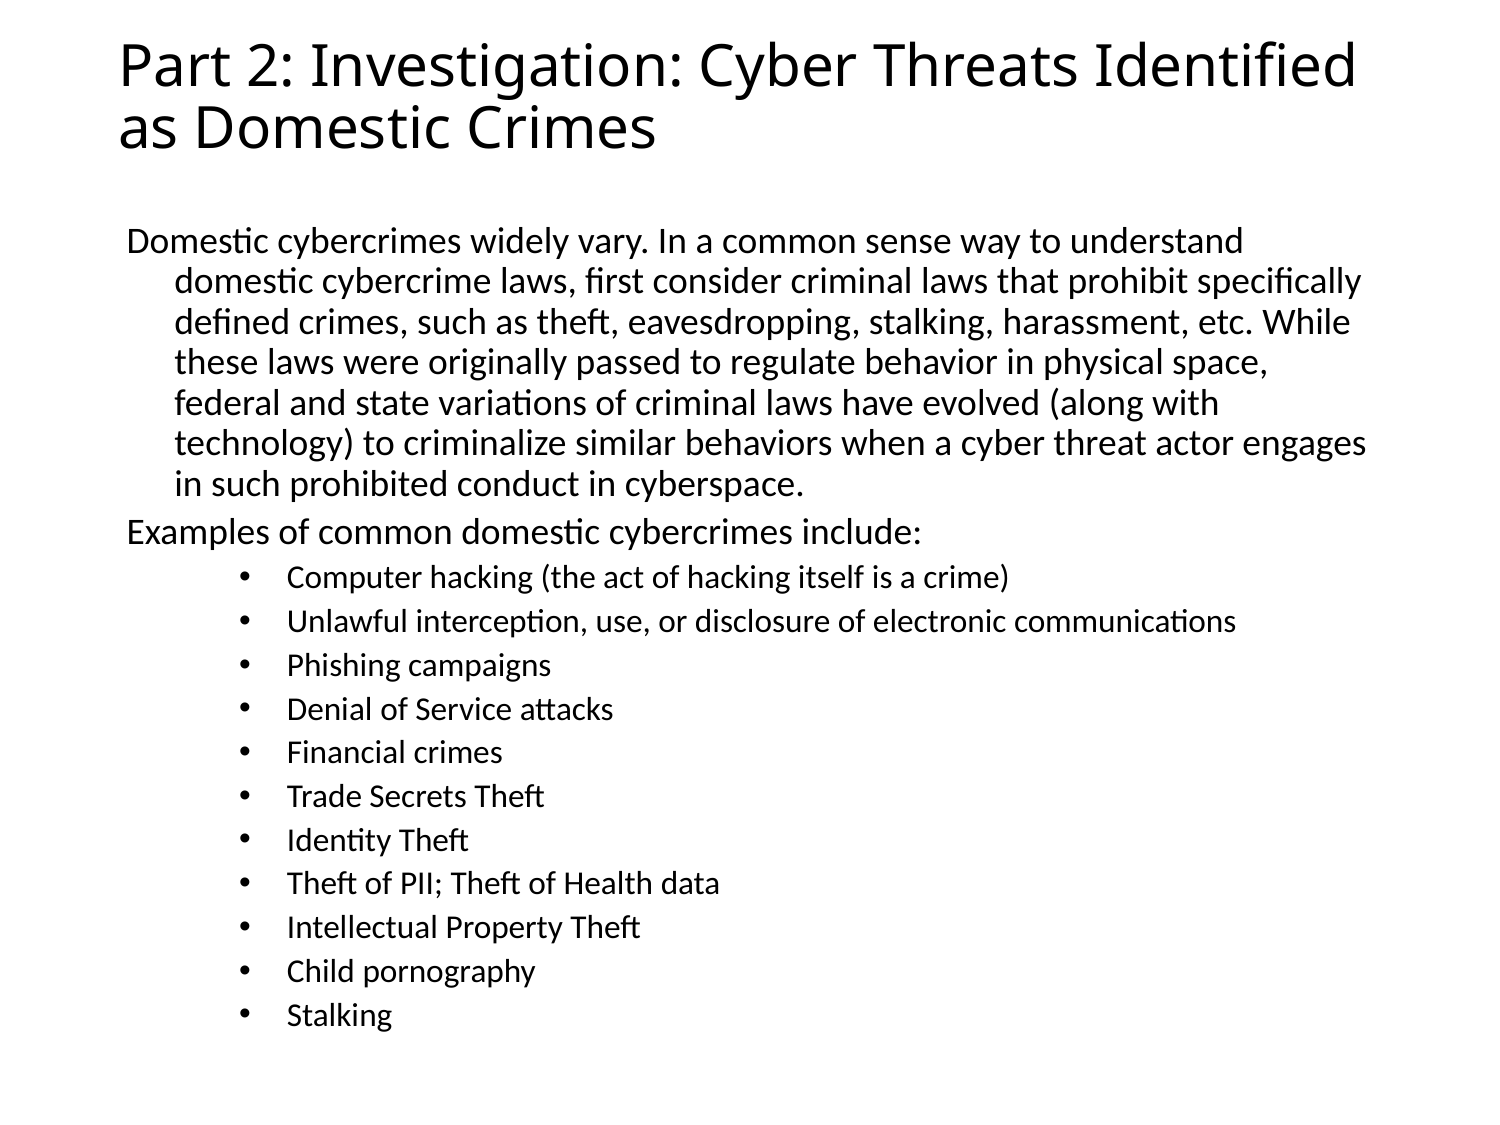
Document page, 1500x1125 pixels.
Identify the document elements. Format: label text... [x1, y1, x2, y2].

list Domestic cybercrimes widely vary. In a common sense way to understand domestic cybercrime laws, first consider criminal laws that prohibit specifically defined crimes, such as theft, eavesdropping, stalking, harassment, etc. While these laws were originally passed to regulate behavior in physical space, federal and state variations of criminal laws have evolved (along with technology) to criminalize similar behaviors when a cyber threat actor engages in such prohibited conduct in cyberspace. Examples of common domestic cybercrimes include: Computer hacking (the act of hacking itself is a crime) Unlawful interception, use, or disclosure of electronic communications Phishing campaigns Denial of Service attacks Financial crimes Trade Secrets Theft Identity Theft Theft of PII; Theft of Health data Intellectual Property Theft Child pornography Stalking [102, 175, 1398, 1001]
title Part 2: Investigation: Cyber Threats Identified as Domestic Crimes [102, 21, 1433, 177]
